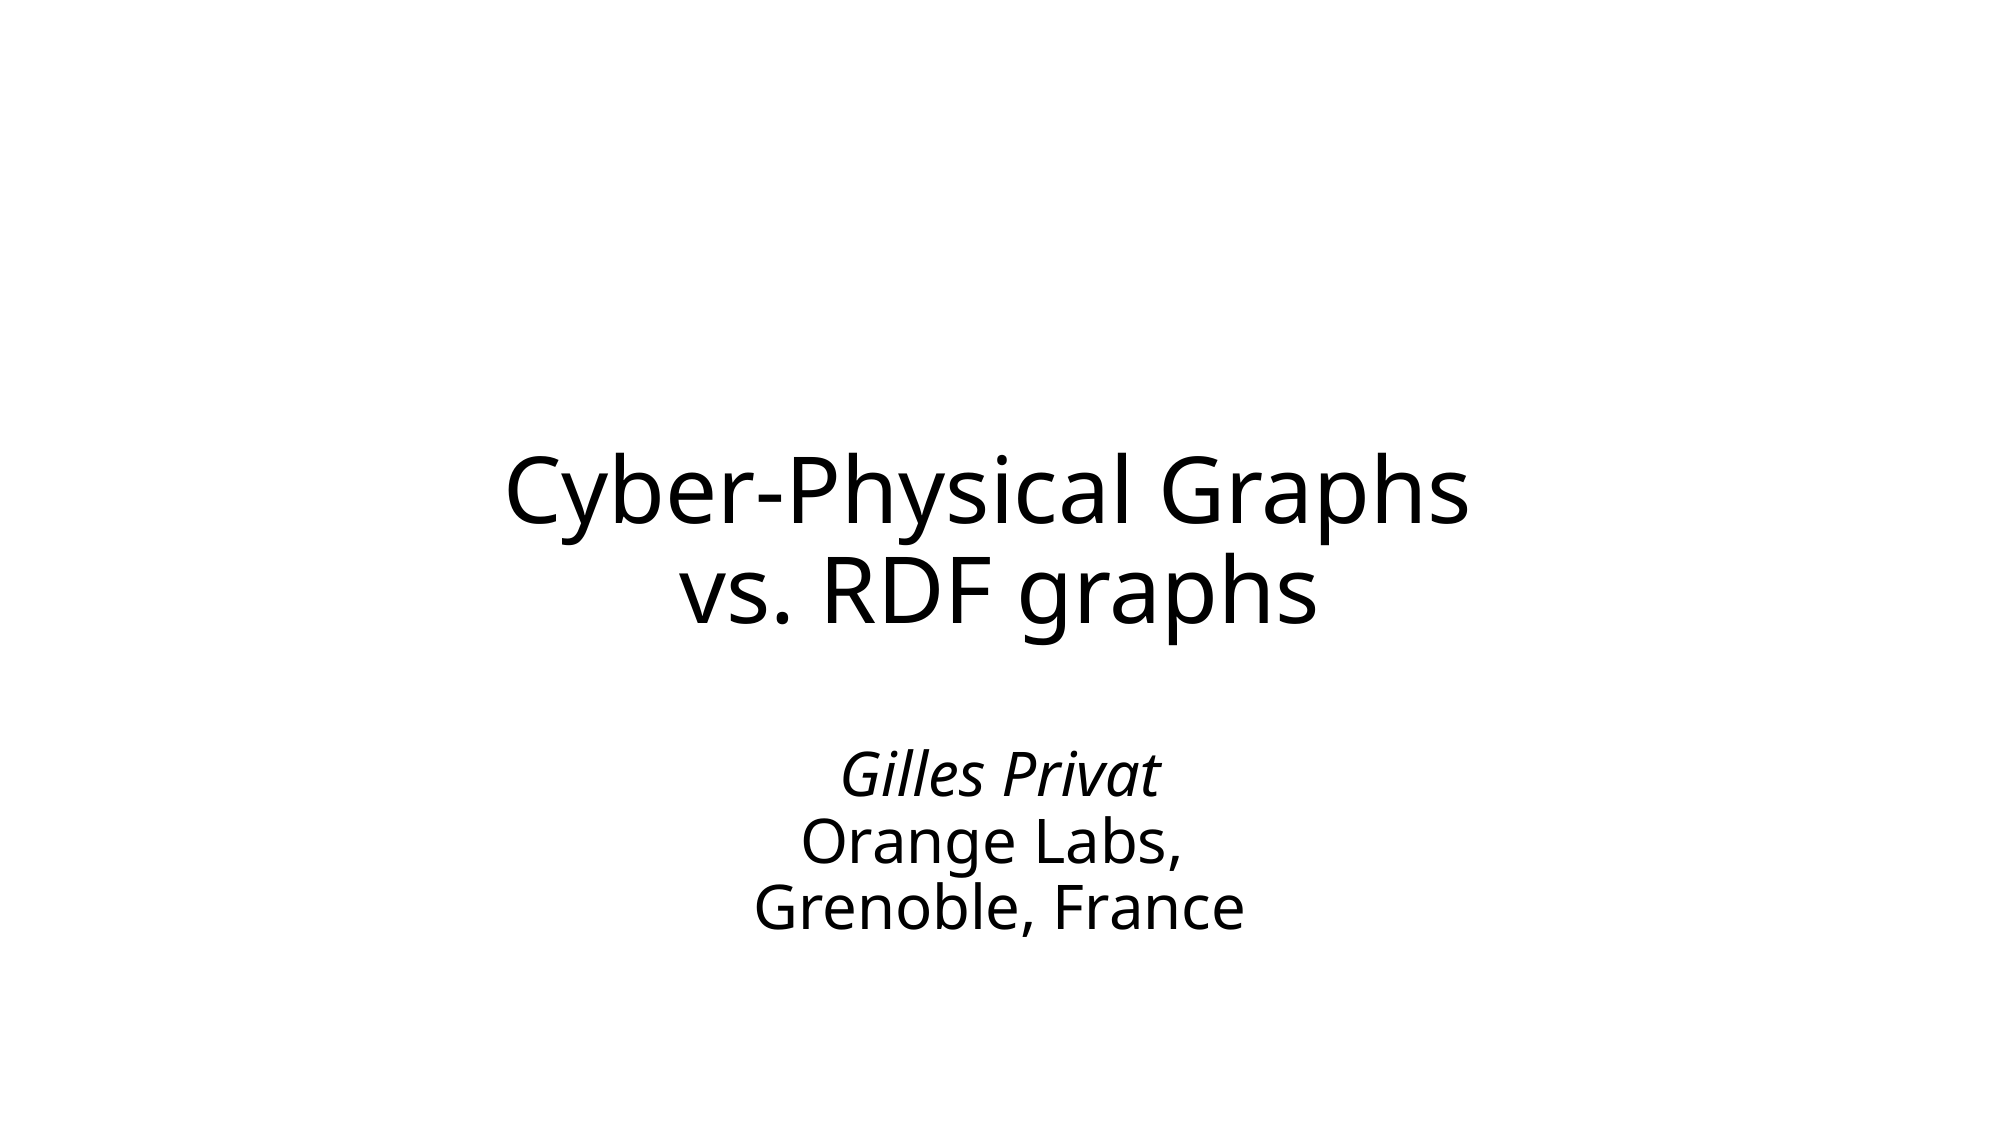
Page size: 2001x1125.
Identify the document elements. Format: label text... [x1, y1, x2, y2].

title Cyber-Physical Graphs vs. RDF graphs Gilles Privat Orange Labs, Grenoble, France [249, 435, 1750, 1062]
